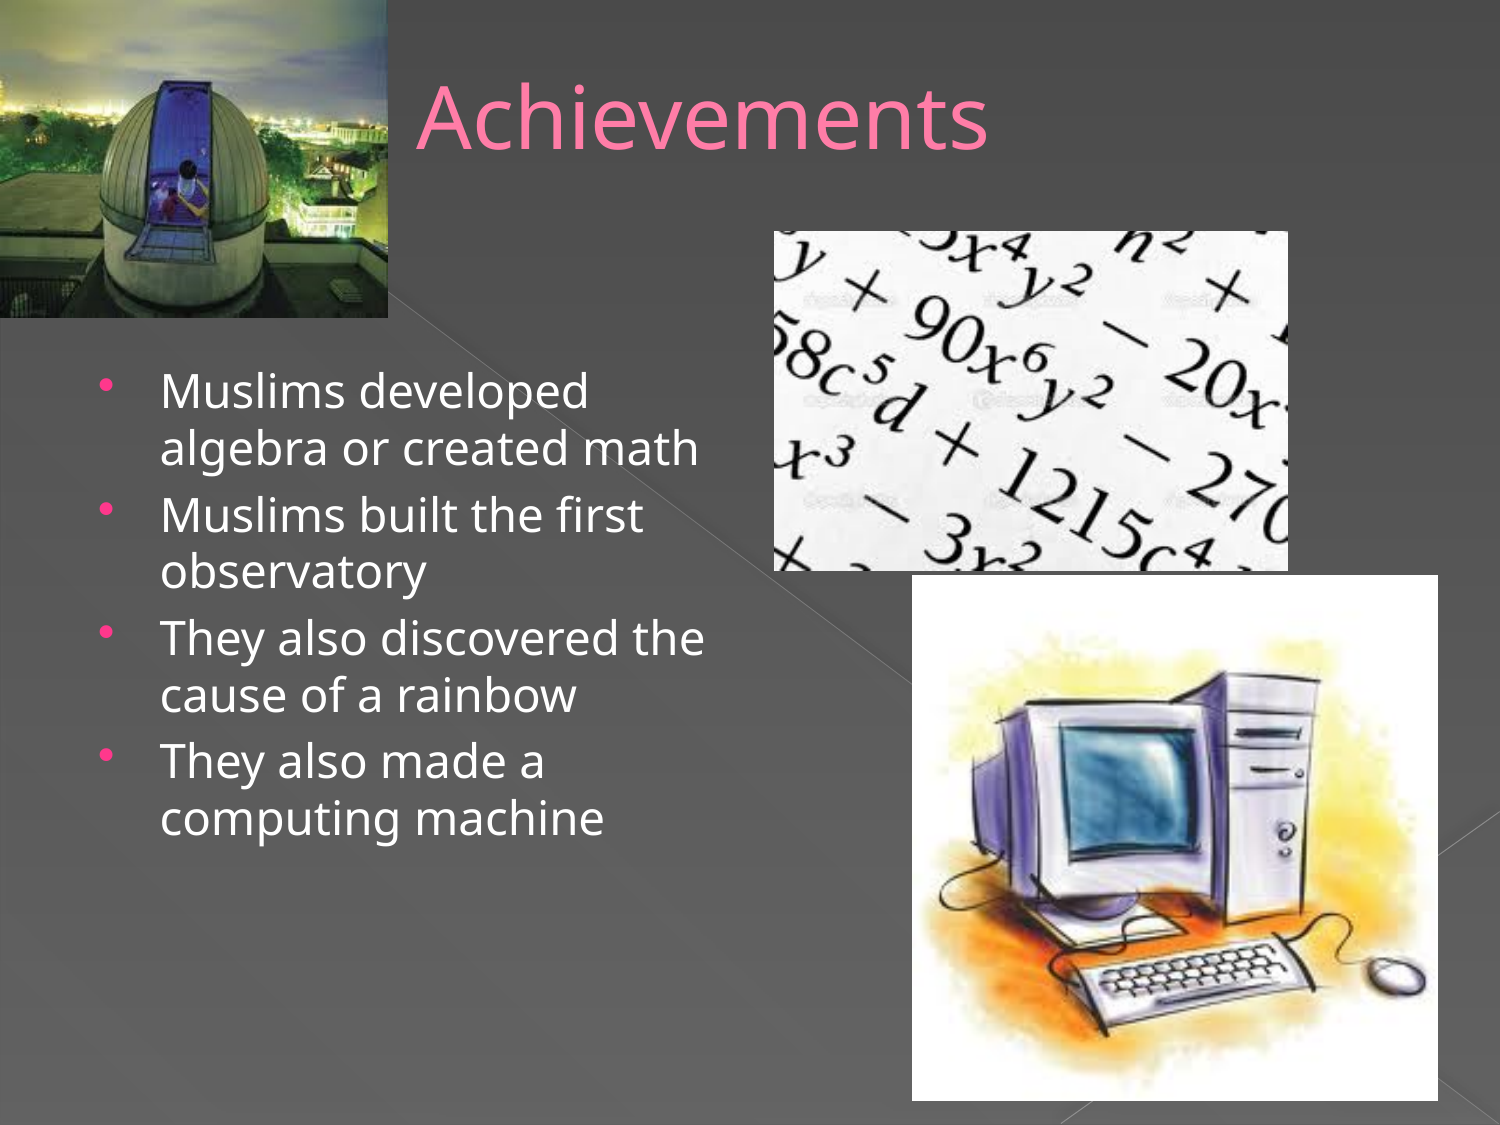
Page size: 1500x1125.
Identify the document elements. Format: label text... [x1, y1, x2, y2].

list Muslims developed algebra or created math Muslims built the first observatory They also discovered the cause of a rainbow They also made a computing machine [75, 282, 738, 1025]
picture [912, 575, 1438, 1102]
picture [774, 230, 1288, 572]
title Achievements [401, 0, 1500, 230]
picture [0, 0, 388, 318]
